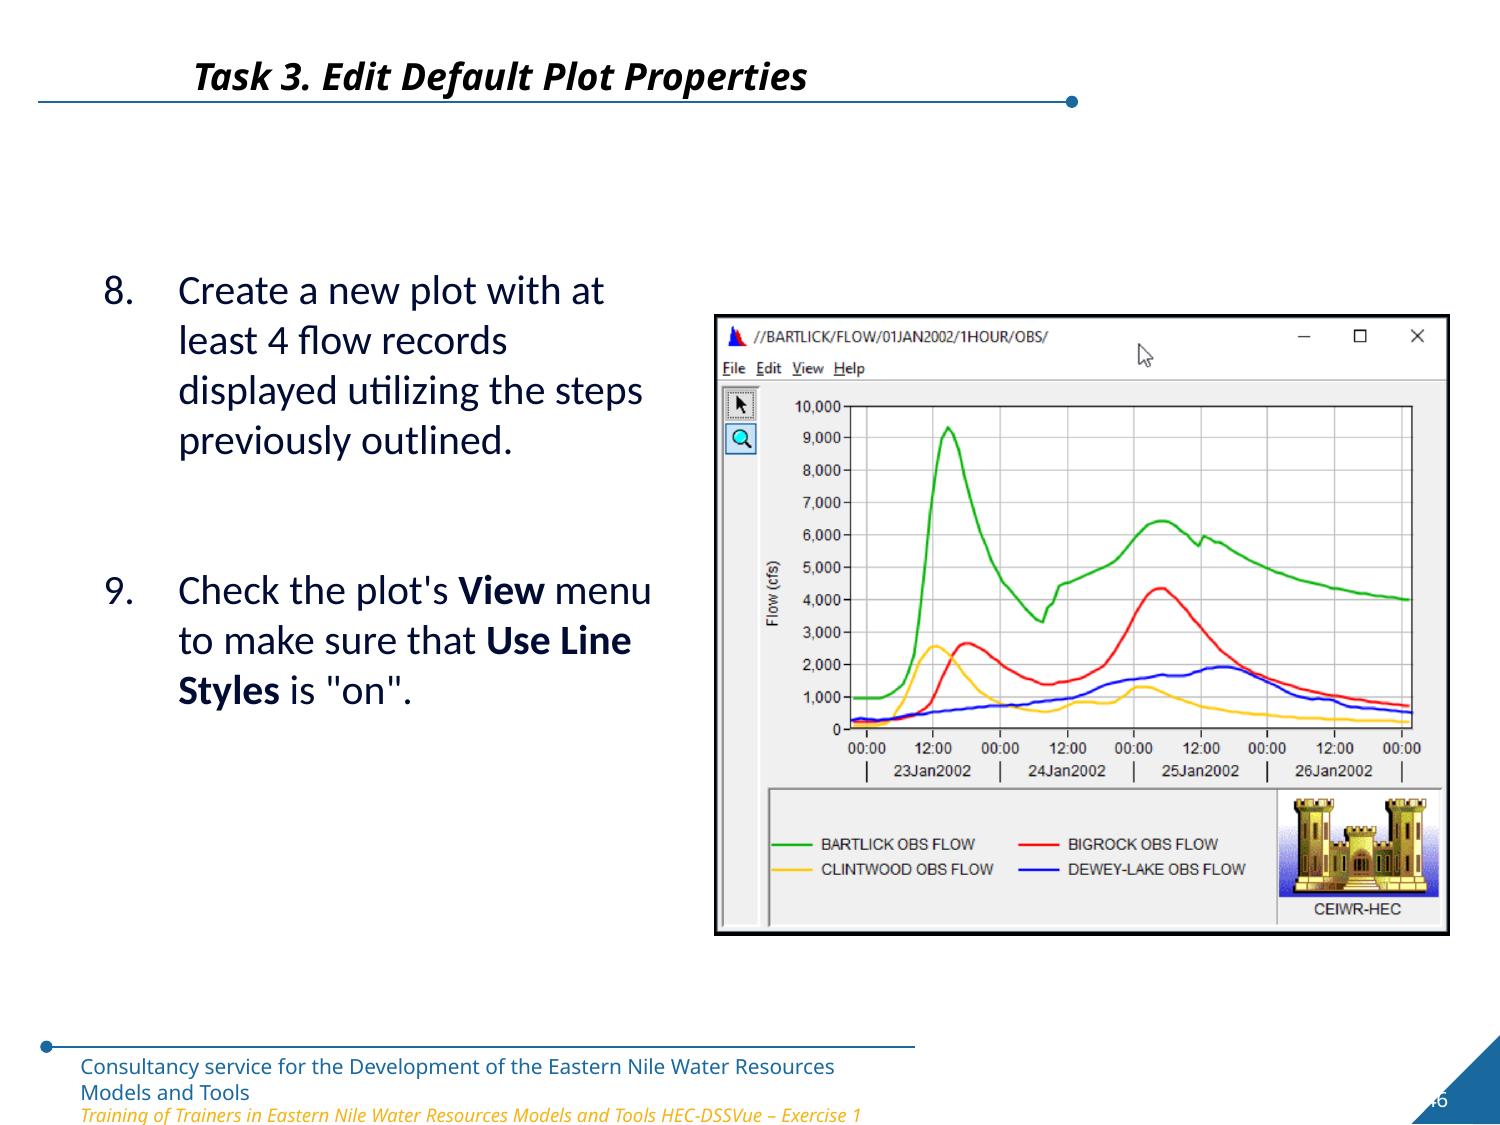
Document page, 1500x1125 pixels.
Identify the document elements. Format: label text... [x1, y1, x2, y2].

text_box Task 3. Edit Default Plot Properties [178, 22, 1468, 106]
list Create a new plot with at least 4 flow records displayed utilizing the steps previously outlined. Check the plot's View menu to make sure that Use Line Styles is "on". [88, 255, 691, 1035]
picture [714, 314, 1450, 937]
